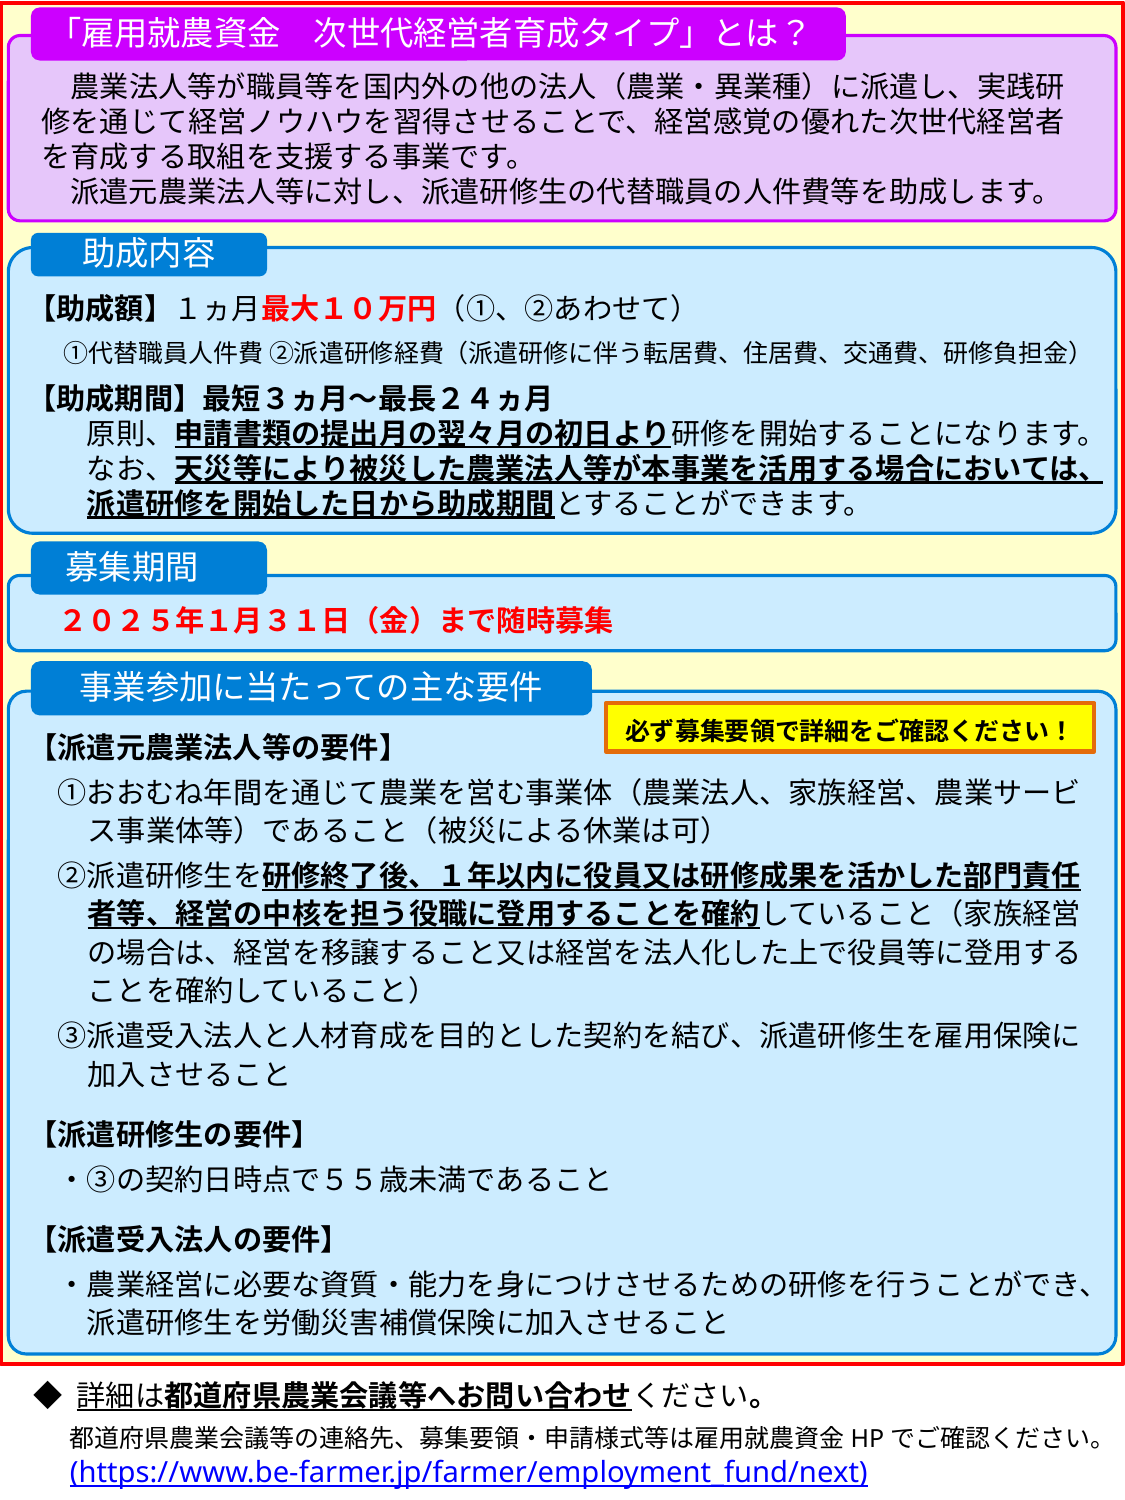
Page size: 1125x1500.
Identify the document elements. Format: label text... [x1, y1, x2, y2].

text_box 必ず募集要領で詳細をご確認ください！ [604, 701, 1096, 754]
text_box 農業法人等が職員等を国内外の他の法人（農業・異業種）に派遣し、実践研修を通じて経営ノウハウを習得させることで、経営感覚の優れた次世代経営者を育成する取組を支援する事業です。 派遣元農業法人等に対し、派遣研修生の代替職員の人件費等を助成します。 [6, 33, 1119, 223]
text_box ◆ 詳細は都道府県農業会議等へお問い合わせください。 都道府県農業会議等の連絡先、募集要領・申請様式等は雇用就農資金HPでご確認ください。 (https://www.be-farmer.jp/farmer/employment_fund/next) [19, 1369, 1108, 1500]
text_box 助成内容 [28, 230, 270, 279]
text_box 「雇用就農資金 次世代経営者育成タイプ」とは？ [28, 5, 849, 63]
text_box ２０２５年１月３１日（金）まで随時募集 [6, 573, 1119, 653]
text_box 募集期間 [28, 539, 270, 597]
text_box 事業参加に当たっての主な要件 [28, 659, 595, 718]
text_box 【助成額】１ヵ月最大１０万円（①、②あわせて） ①代替職員人件費 ②派遣研修経費（派遣研修に伴う転居費、住居費、交通費、研修負担金） 【助成期間】最短３ヵ月～最長２４ヵ月 原則、申請書類の提出月の翌々月の初日より研修を開始することになります。 なお、天災等により被災した農業法人等が本事業を活用する場合においては、派遣研修を開始した日から助成期間とすることができます。 [6, 245, 1119, 536]
text_box [0, 1, 1125, 1366]
text_box 【派遣元農業法人等の要件】 ①おおむね年間を通じて農業を営む事業体（農業法人、家族経営、農業サービス事業体等）であること（被災による休業は可） ②派遣研修生を研修終了後、１年以内に役員又は研修成果を活かした部門責任者等、経営の中核を担う役職に登用することを確約していること（家族経営の場合は、経営を移譲すること又は経営を法人化した上で役員等に登用することを確約していること） ③派遣受入法人と人材育成を目的とした契約を結び、派遣研修生を雇用保険に加入させること 【派遣研修生の要件】 ・③の契約日時点で５５歳未満であること 【派遣受入法人の要件】 ・農業経営に必要な資質・能力を身につけさせるための研修を行うことができ、 派遣研修生を労働災害補償保険に加入させること [6, 689, 1119, 1357]
